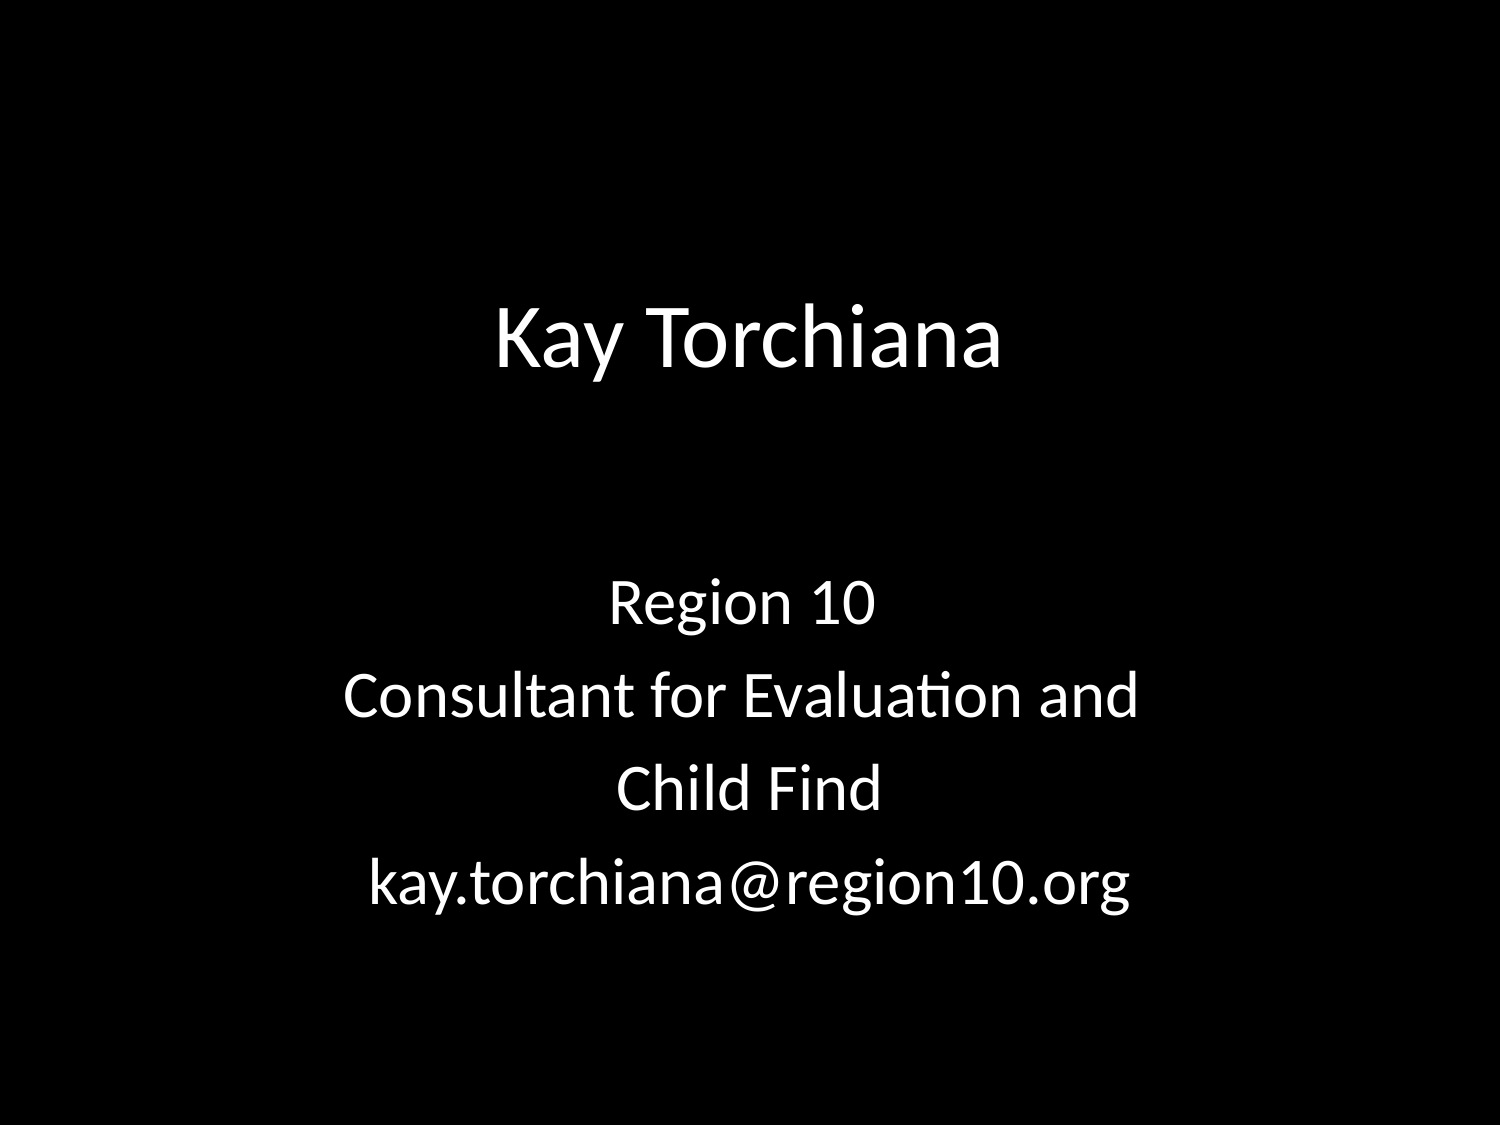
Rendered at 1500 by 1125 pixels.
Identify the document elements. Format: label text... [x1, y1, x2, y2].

title Kay Torchiana [112, 200, 1388, 463]
subtitle Region 10 Consultant for Evaluation and Child Find kay.torchiana@region10.org [225, 549, 1275, 975]
